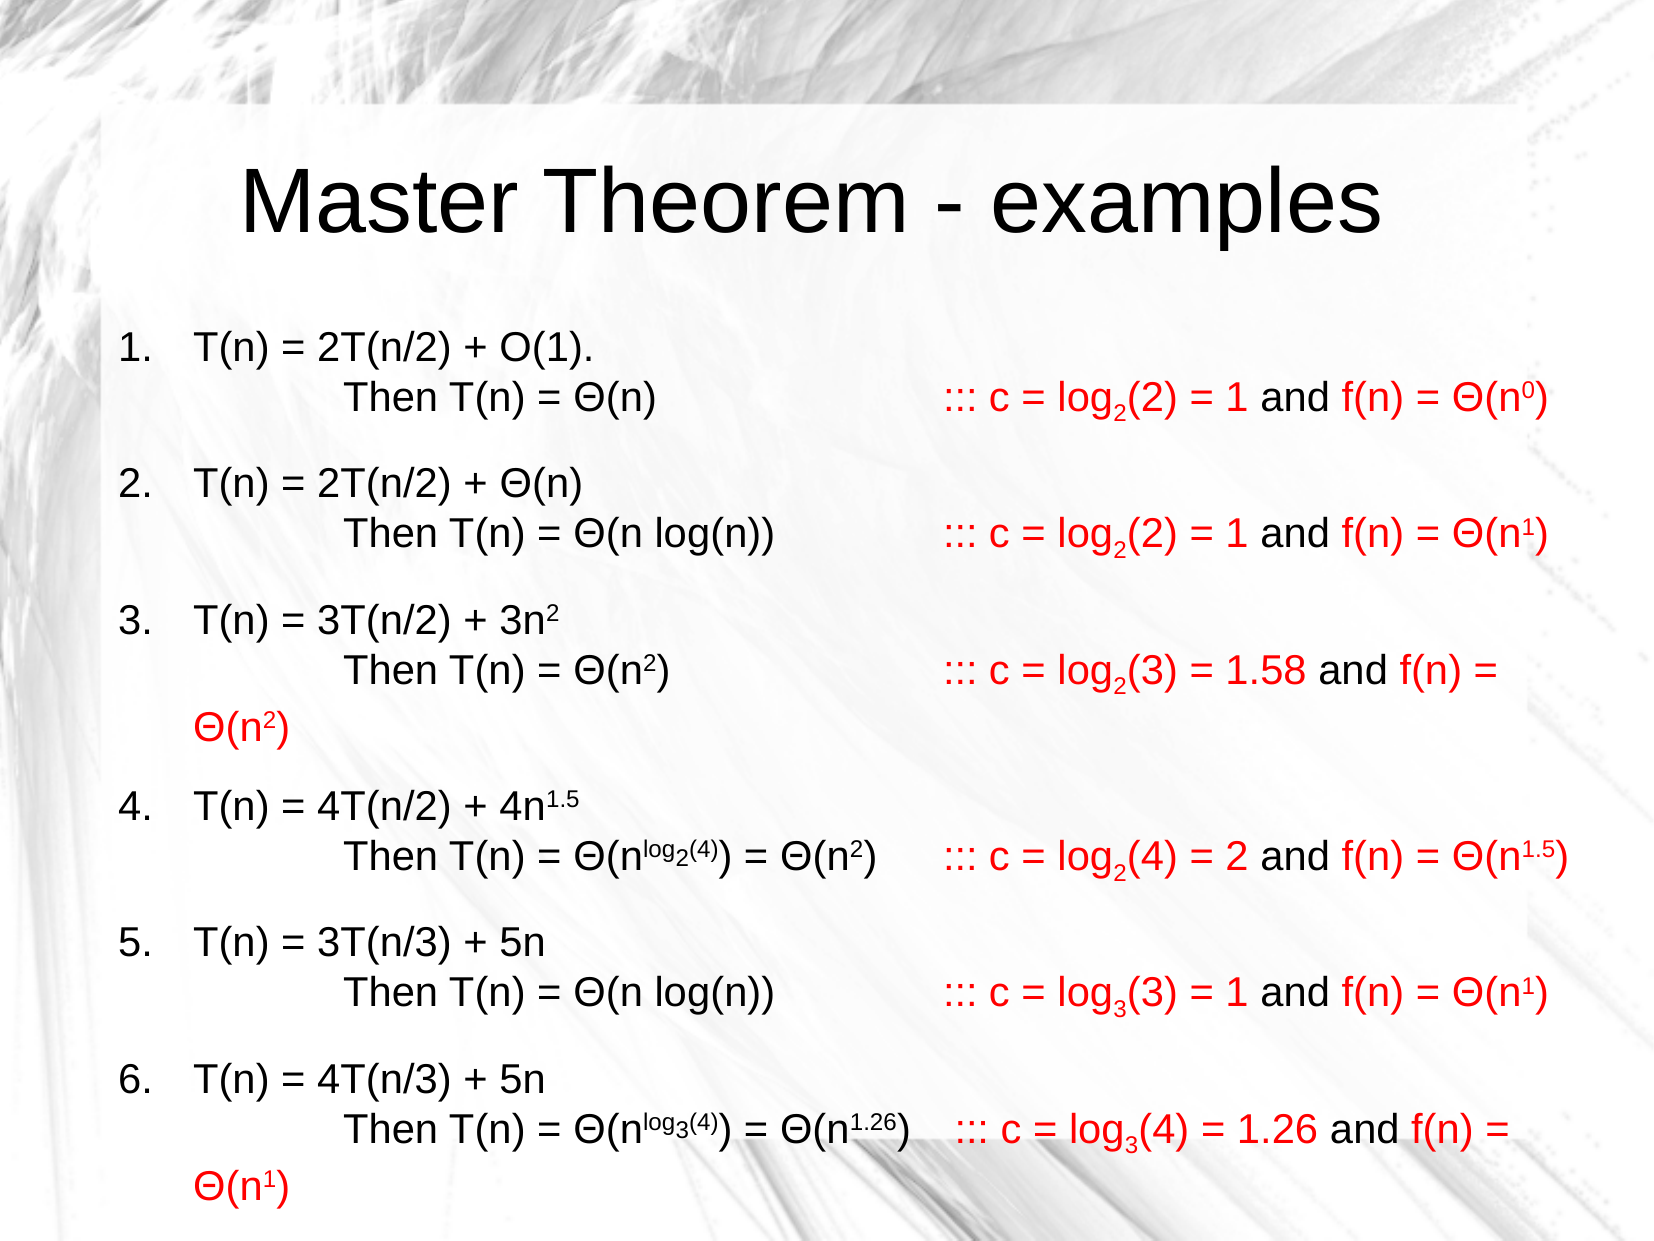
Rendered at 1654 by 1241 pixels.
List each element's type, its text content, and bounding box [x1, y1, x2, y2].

list T(n) = 2T(n/2) + O(1). Then T(n) = Θ(n) ::: c = log2(2) = 1 and f(n) = Θ(n0) T(n) = 2T(n/2) + Θ(n) Then T(n) = Θ(n log(n)) ::: c = log2(2) = 1 and f(n) = Θ(n1) T(n) = 3T(n/2) + 3n2 Then T(n) = Θ(n2) ::: c = log2(3) = 1.58 and f(n) = Θ(n2) T(n) = 4T(n/2) + 4n1.5 Then T(n) = Θ(nlog2(4)) = Θ(n2) ::: c = log2(4) = 2 and f(n) = Θ(n1.5) T(n) = 3T(n/3) + 5n Then T(n) = Θ(n log(n)) ::: c = log3(3) = 1 and f(n) = Θ(n1) T(n) = 4T(n/3) + 5n Then T(n) = Θ(nlog3(4)) = Θ(n1.26) ::: c = log3(4) = 1.26 and f(n) = Θ(n1) [118, 319, 1571, 1102]
picture [0, 0, 1654, 1241]
title Master Theorem - examples [118, 112, 1506, 281]
